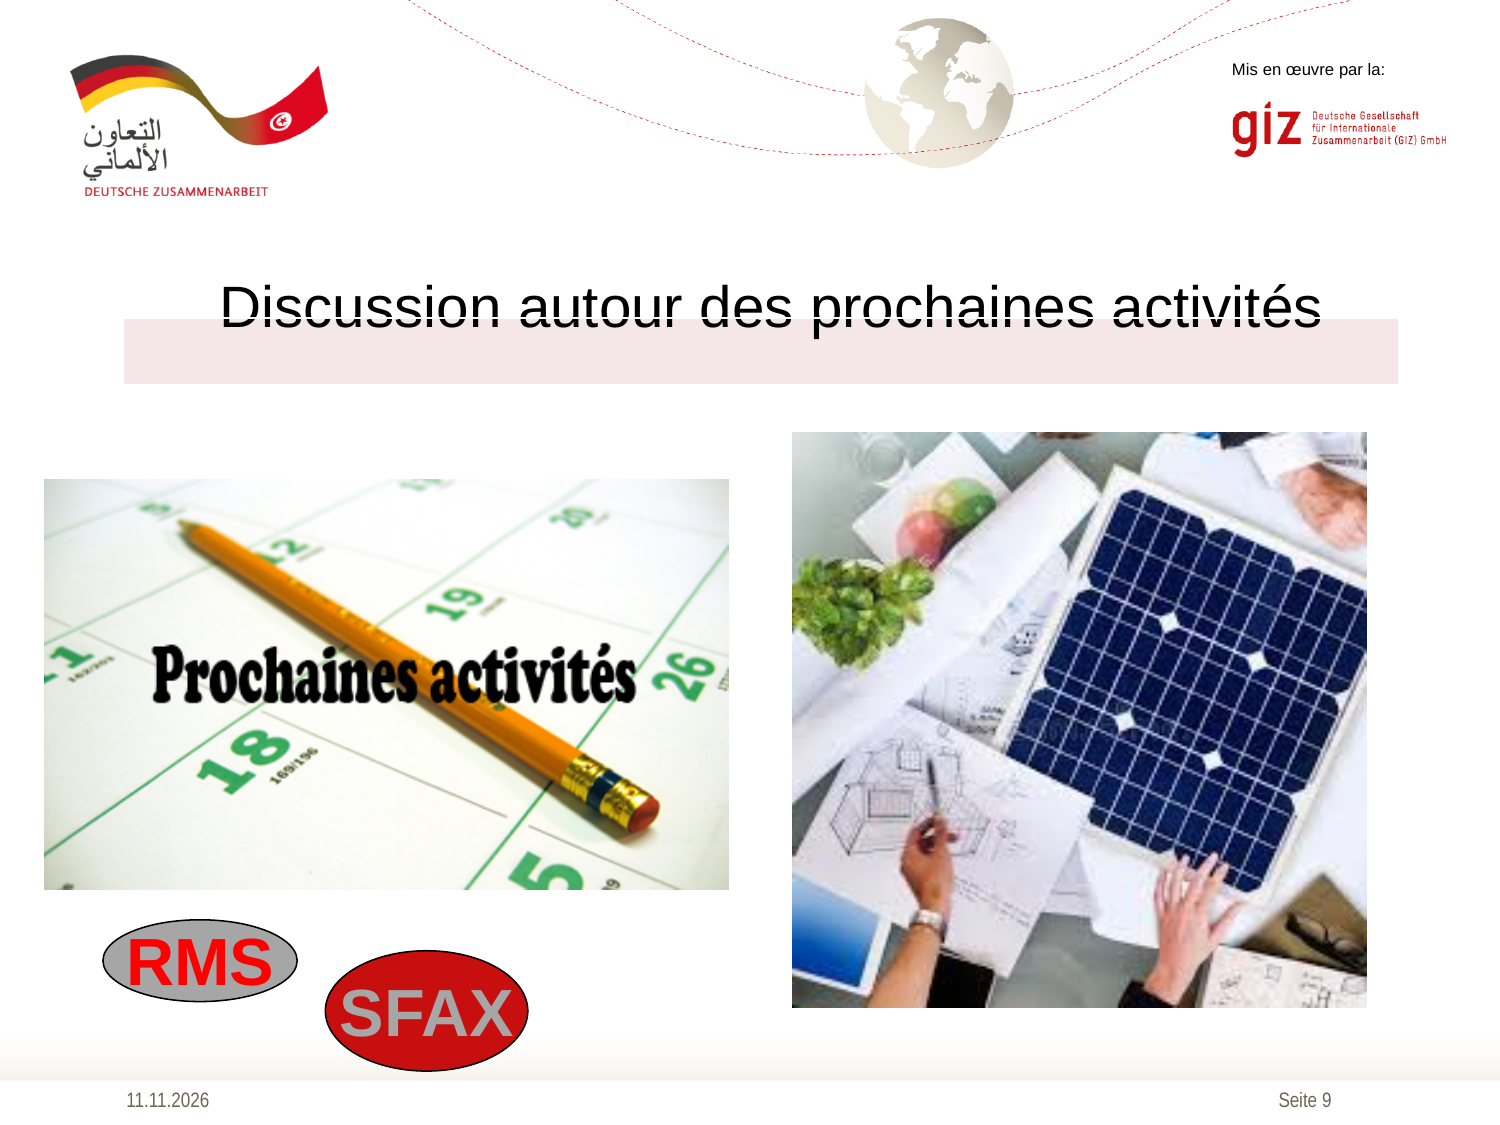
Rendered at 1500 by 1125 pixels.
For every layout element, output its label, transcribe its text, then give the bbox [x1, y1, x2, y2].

table_header Discussion autour des prochaines activités [124, 319, 1398, 384]
text_box [363, 1058, 490, 1072]
text_box [102, 944, 111, 977]
text_box [367, 950, 486, 962]
picture [44, 479, 729, 891]
text_box RMS [111, 911, 324, 1006]
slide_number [111, 1079, 325, 1121]
picture [0, 0, 1500, 196]
text_box Mis en œuvre par la: [1217, 51, 1421, 87]
text_box SFAX [324, 962, 529, 1058]
picture [0, 432, 1500, 1081]
